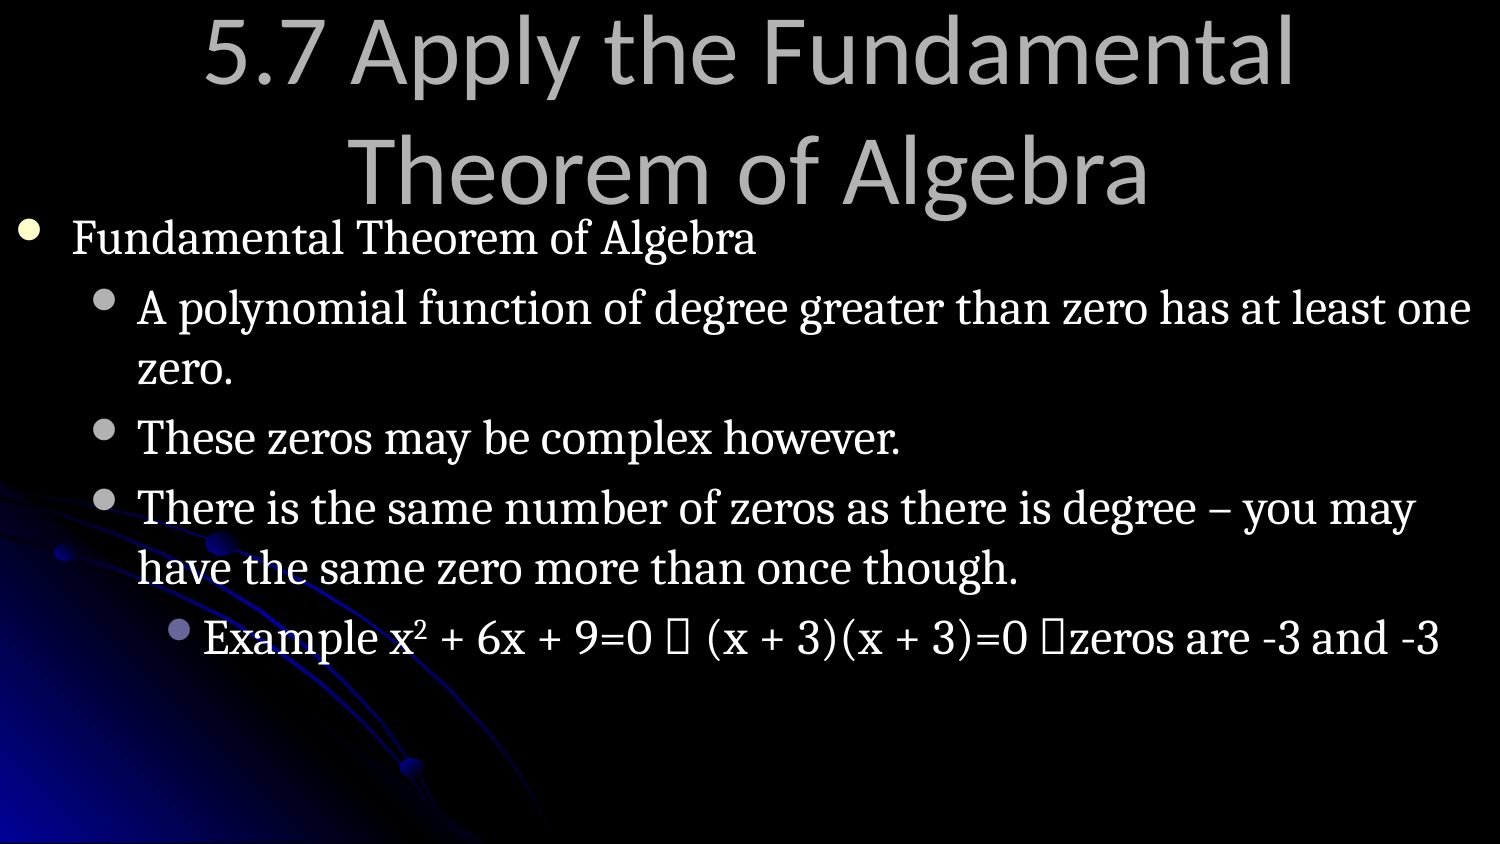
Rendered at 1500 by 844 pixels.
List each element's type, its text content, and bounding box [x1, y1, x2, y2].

title 5.7 Apply the Fundamental Theorem of Algebra [0, 33, 1500, 175]
list Fundamental Theorem of Algebra A polynomial function of degree greater than zero has at least one zero. These zeros may be complex however. There is the same number of zeros as there is degree – you may have the same zero more than once though. Example x2 + 6x + 9=0  (x + 3)(x + 3)=0 zeros are -3 and -3 [0, 196, 1500, 755]
